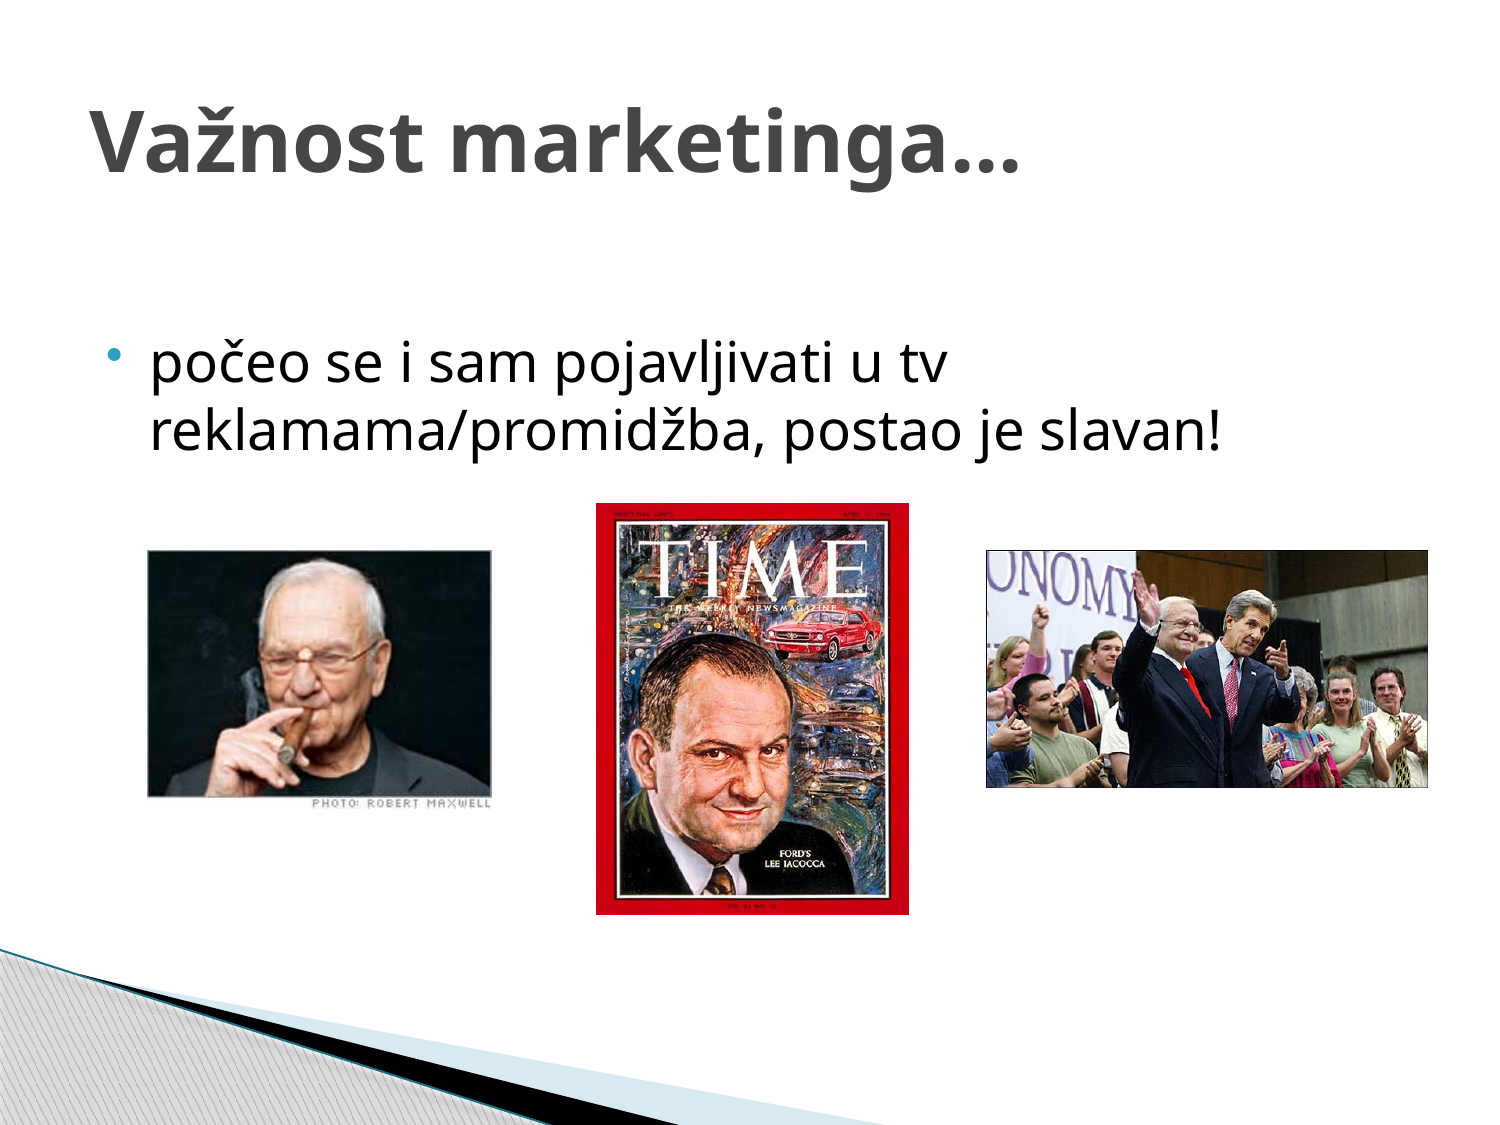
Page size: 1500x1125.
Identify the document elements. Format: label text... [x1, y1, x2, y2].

list počeo se i sam pojavljivati u tv reklamama/promidžba, postao je slavan! [74, 242, 1426, 986]
title Važnost marketinga... [75, 45, 1425, 233]
picture [985, 550, 1428, 789]
picture [147, 550, 492, 809]
picture [596, 503, 909, 916]
